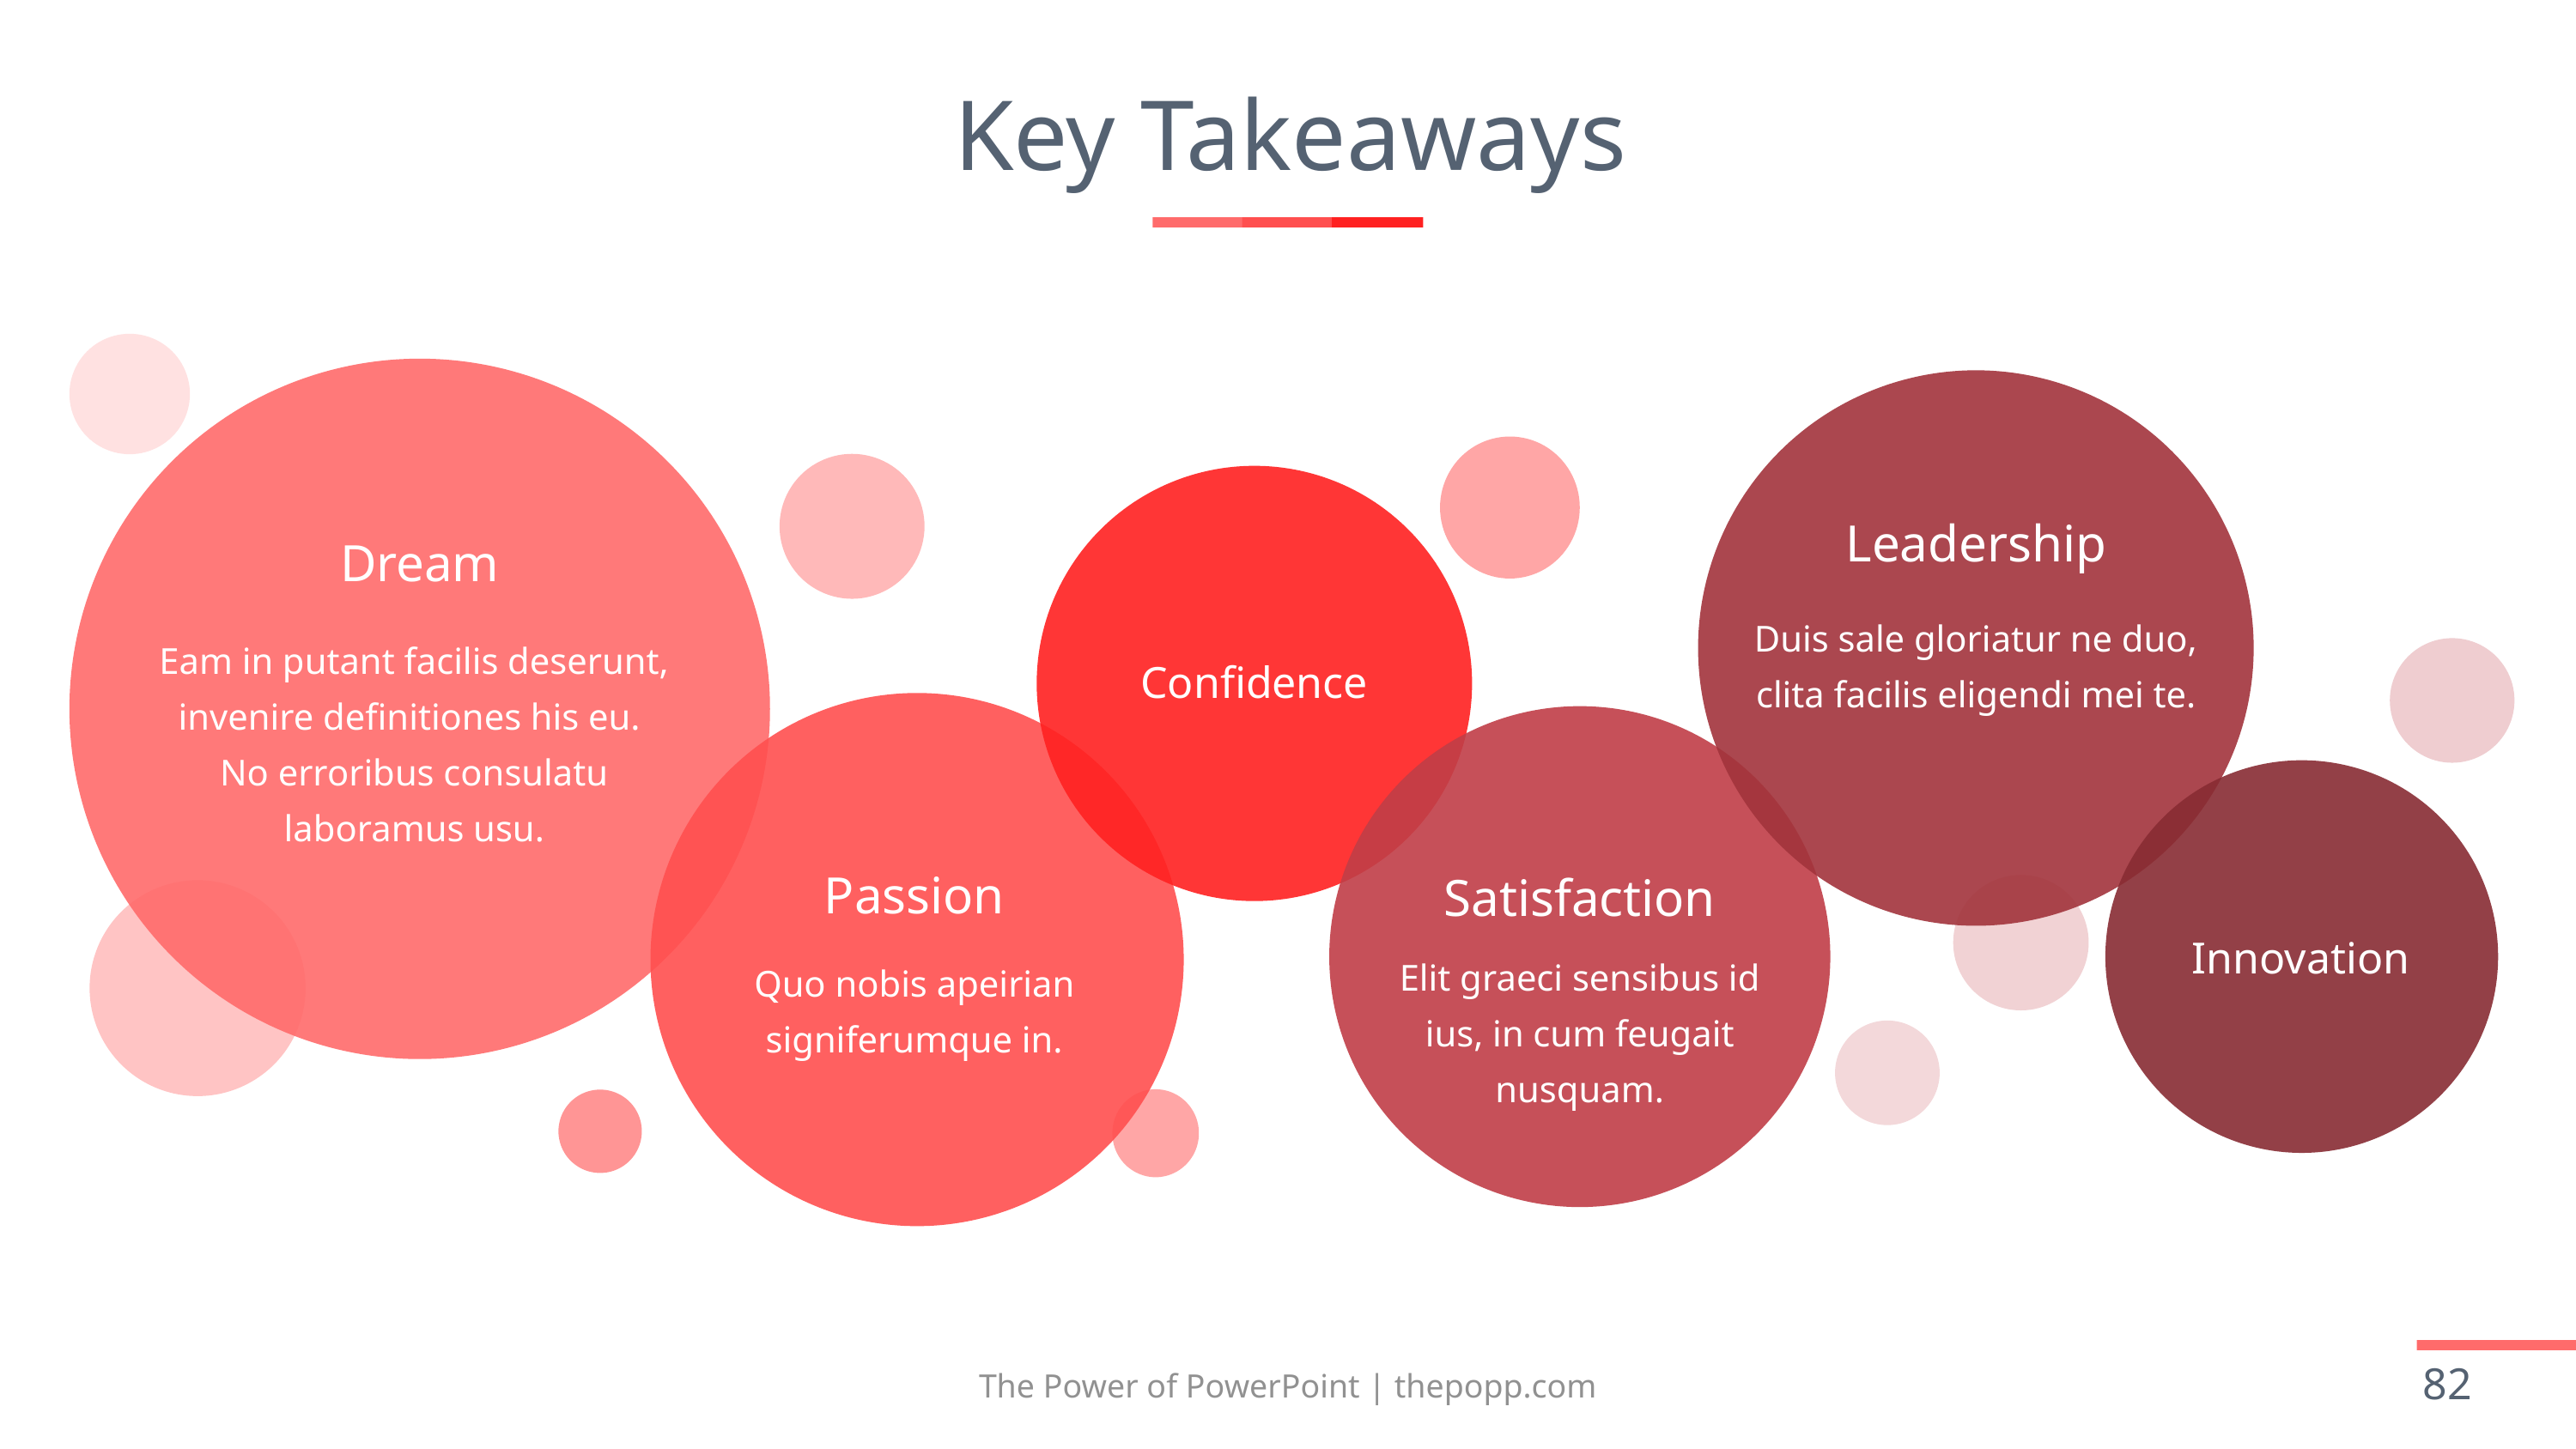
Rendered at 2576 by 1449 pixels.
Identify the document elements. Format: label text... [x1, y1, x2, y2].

list Satisfaction [1357, 761, 1803, 933]
title Key Takeaways [69, 49, 2512, 230]
list Elit graeci sensibus id ius, in cum feugait nusquam. [1353, 936, 1807, 1122]
slide_number 82 [2409, 1351, 2576, 1421]
list Dream [94, 524, 744, 598]
list Confidence [1043, 599, 1466, 763]
list Eam in putant facilis deserunt, invenire definitiones his eu. No erroribus consulatu laboramus usu. [137, 619, 692, 893]
list Innovation [2123, 865, 2480, 1048]
list Leadership [1705, 504, 2246, 579]
list Passion [691, 758, 1138, 931]
footer The Power of PowerPoint | thepopp.com [853, 1349, 1723, 1427]
list Quo nobis apeirian signiferumque in. [653, 942, 1176, 1128]
list Duis sale gloriatur ne duo, clita facilis eligendi mei te. [1715, 597, 2237, 783]
